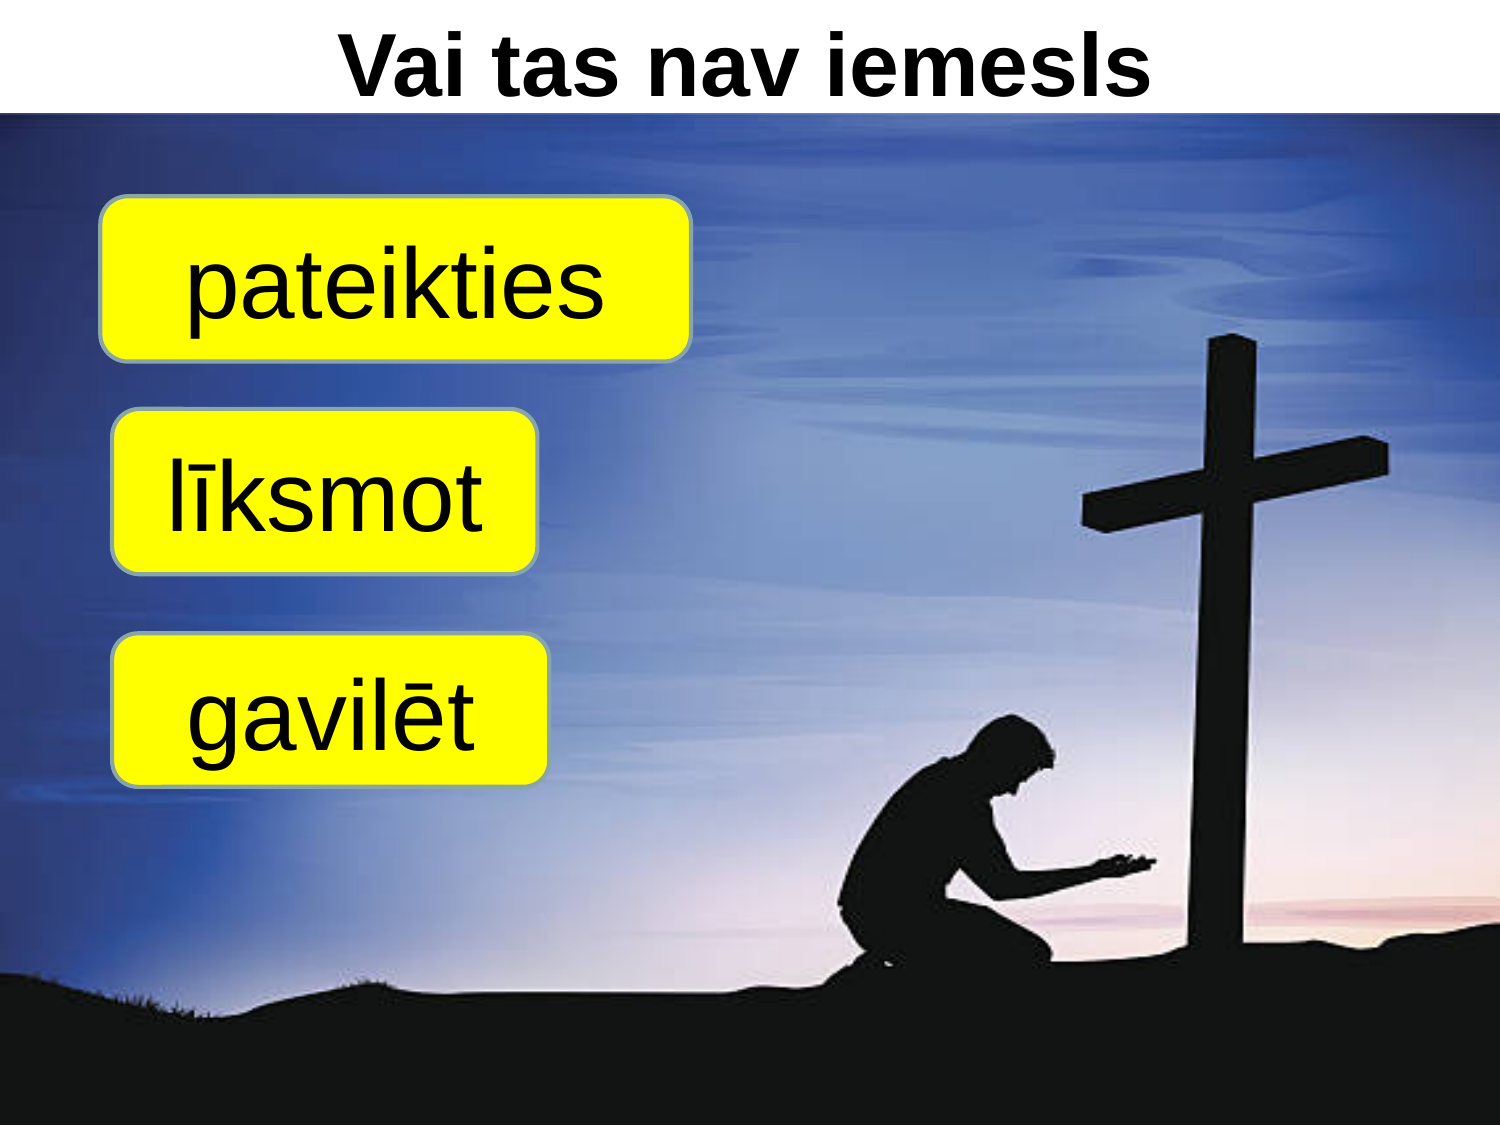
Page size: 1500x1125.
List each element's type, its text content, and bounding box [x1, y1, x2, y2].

text_box Vai tas nav iemesls [70, 0, 1421, 111]
picture [0, 113, 1500, 1125]
